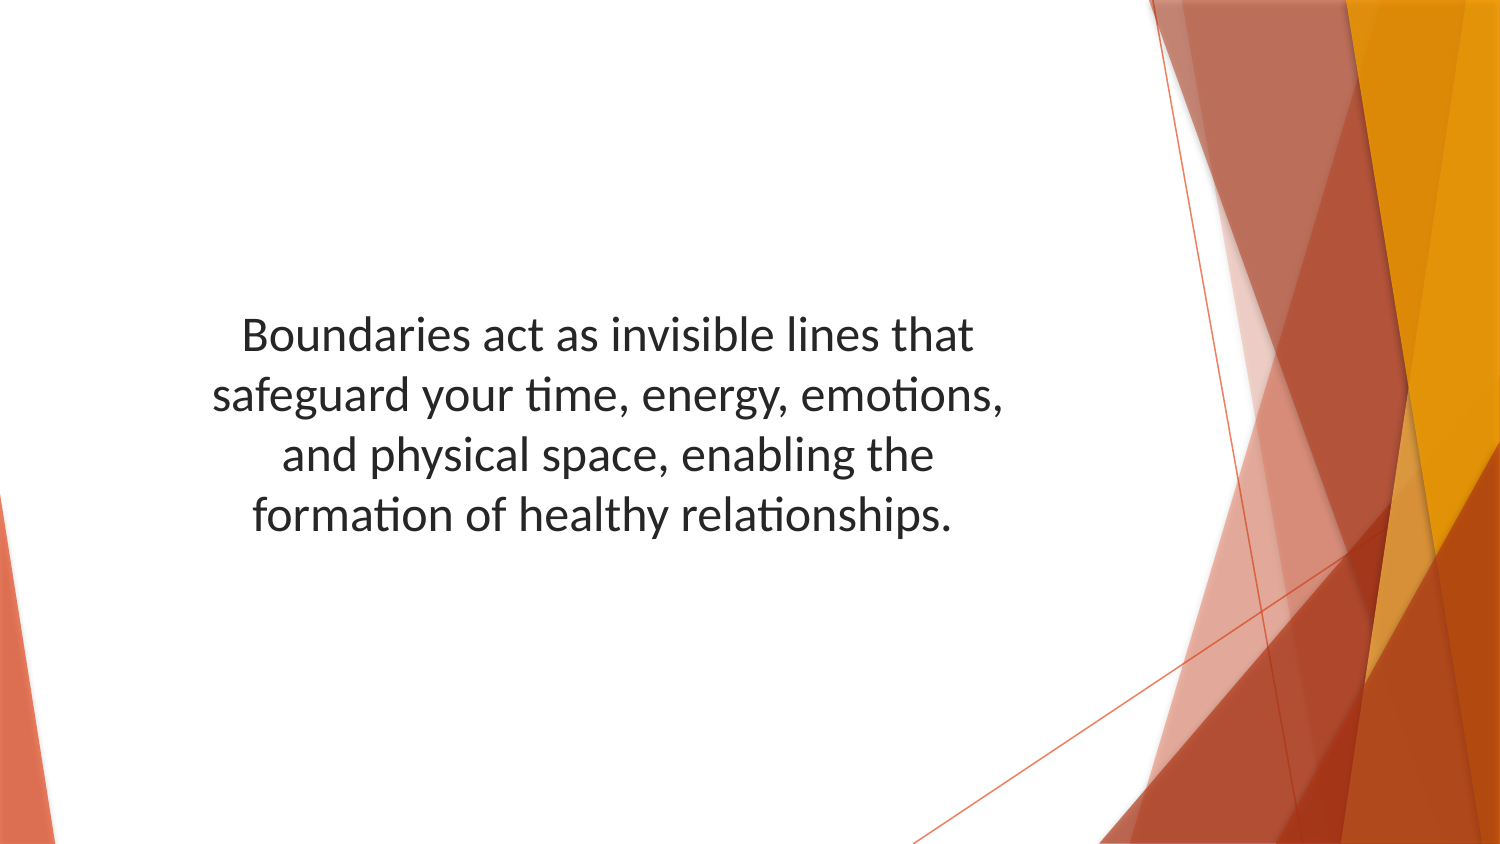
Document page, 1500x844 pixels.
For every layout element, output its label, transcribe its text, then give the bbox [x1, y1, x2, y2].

list Boundaries act as invisible lines that safeguard your time, energy, emotions, and physical space, enabling the formation of healthy relationships. [183, 114, 1034, 729]
